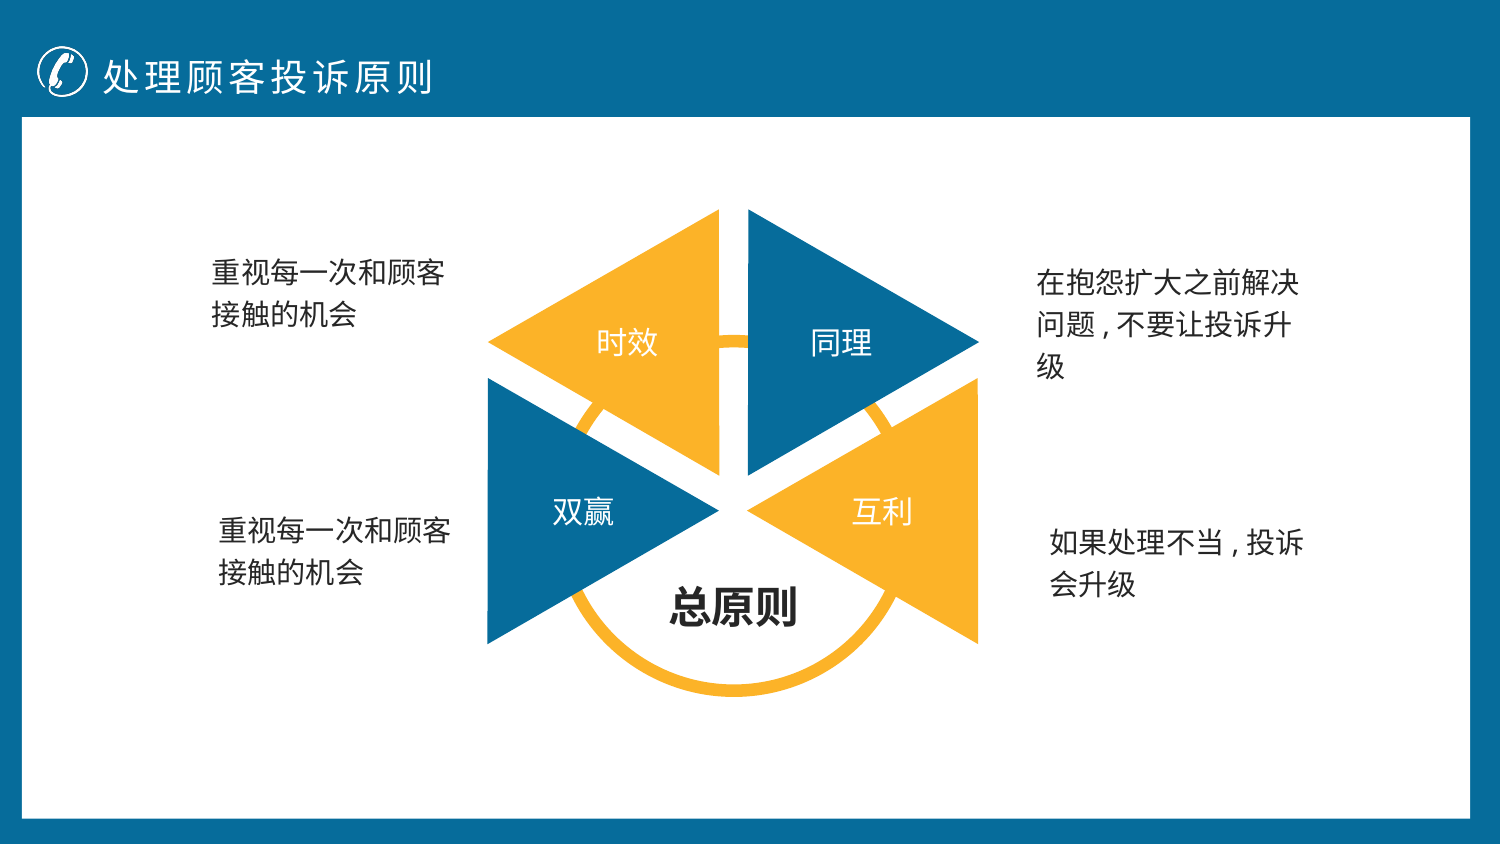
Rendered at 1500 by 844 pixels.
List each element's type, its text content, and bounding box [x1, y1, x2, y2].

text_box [487, 209, 980, 691]
text_box 如果处理不当,投诉会升级 [1037, 521, 1325, 599]
picture [50, 54, 68, 85]
text_box 处理顾客投诉原则 [87, 46, 938, 107]
text_box 重视每一次和顾客接触的机会 [206, 508, 469, 586]
text_box 重视每一次和顾客接触的机会 [200, 250, 463, 328]
text_box 在抱怨扩大之前解决问题,不要让投诉升级 [1024, 282, 1325, 360]
picture [80, 63, 87, 88]
